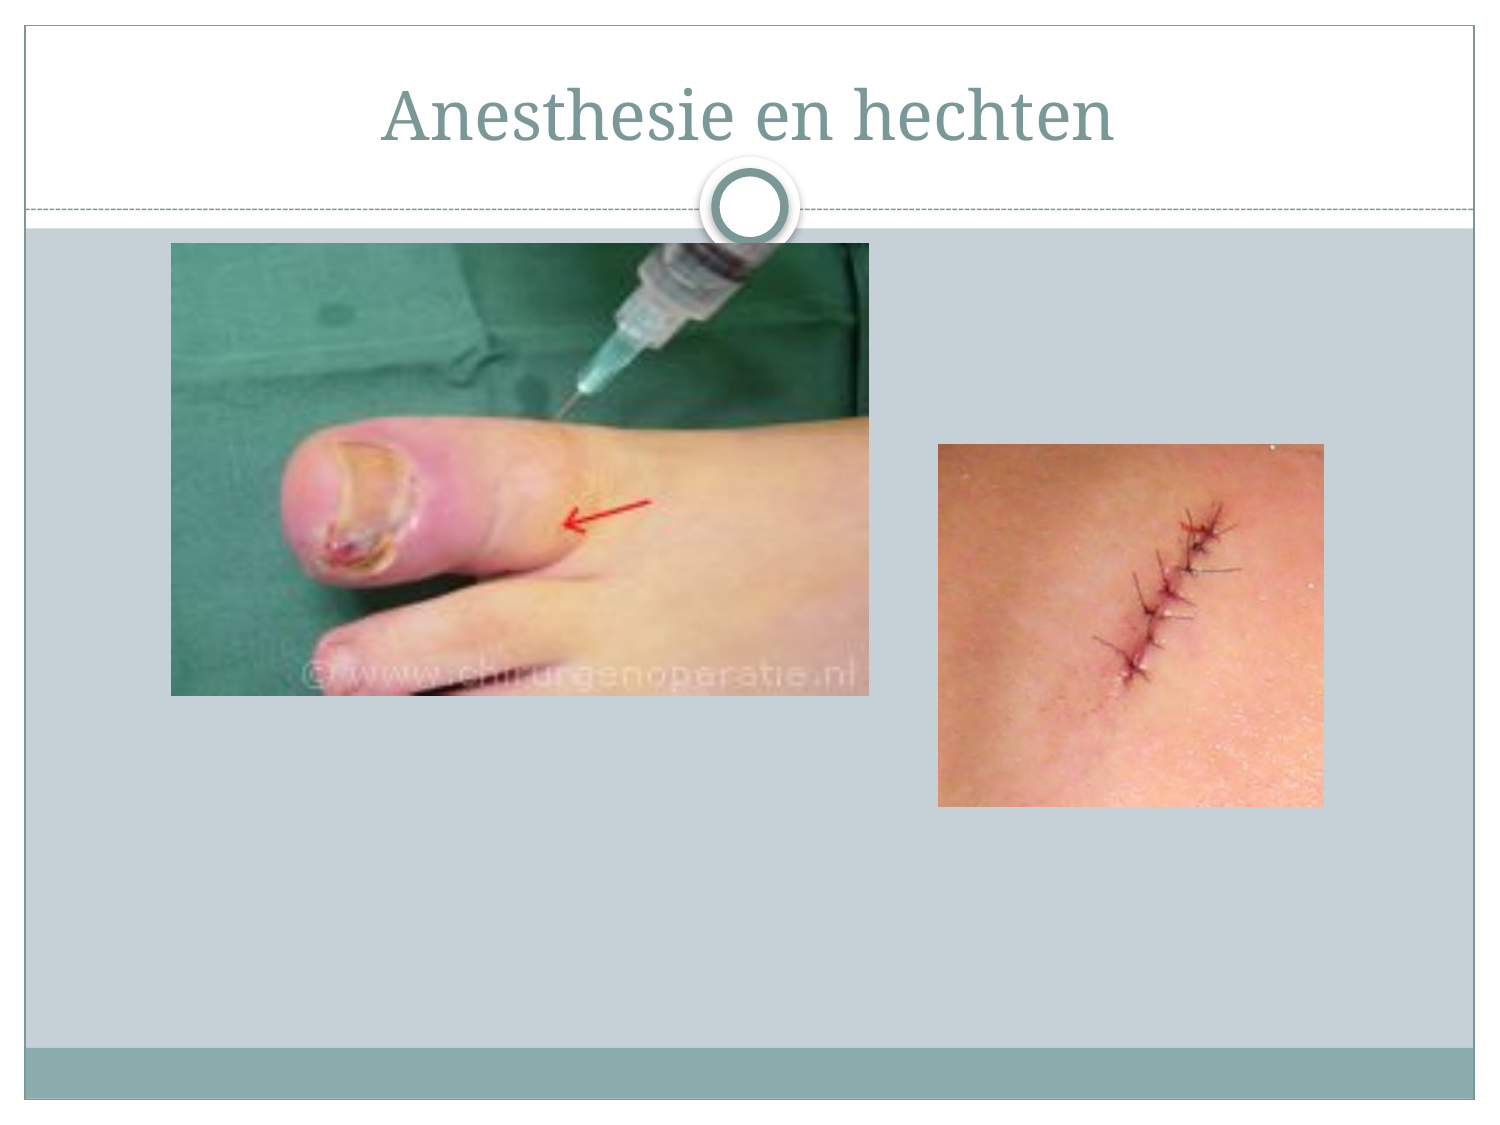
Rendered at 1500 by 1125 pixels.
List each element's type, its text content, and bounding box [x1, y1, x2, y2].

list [938, 444, 1324, 808]
picture [170, 243, 869, 696]
title Anesthesie en hechten [49, 37, 1450, 162]
